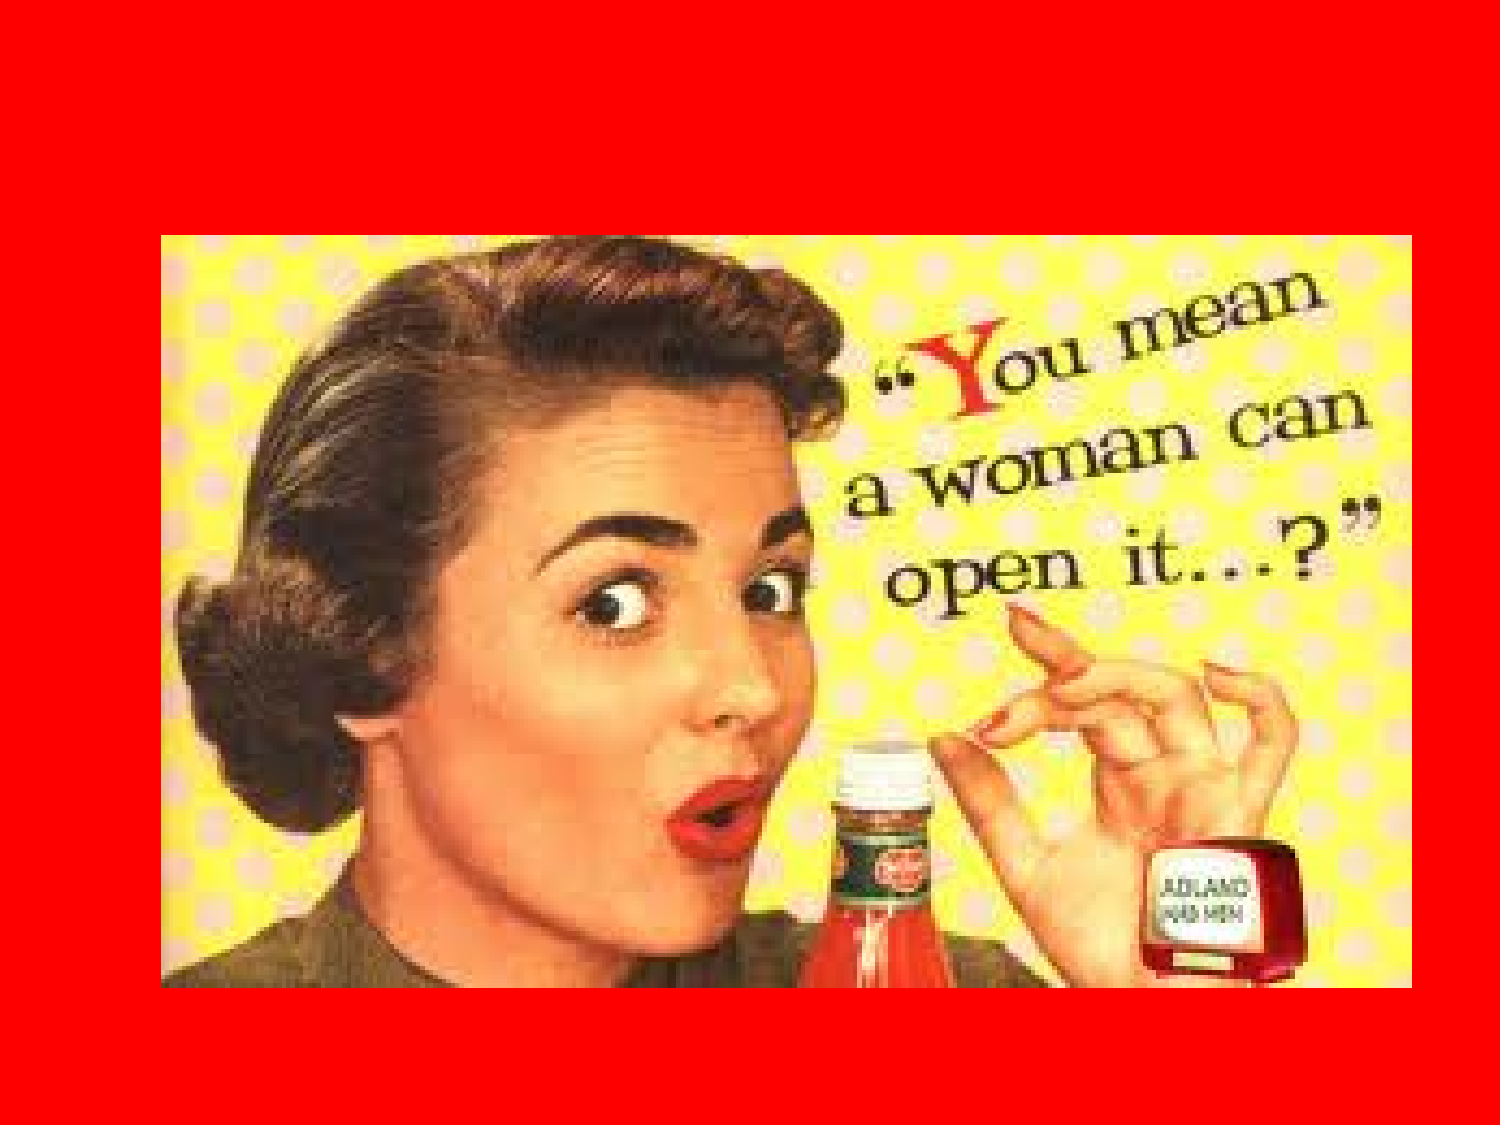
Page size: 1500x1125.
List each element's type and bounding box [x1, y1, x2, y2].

list [161, 235, 1412, 988]
